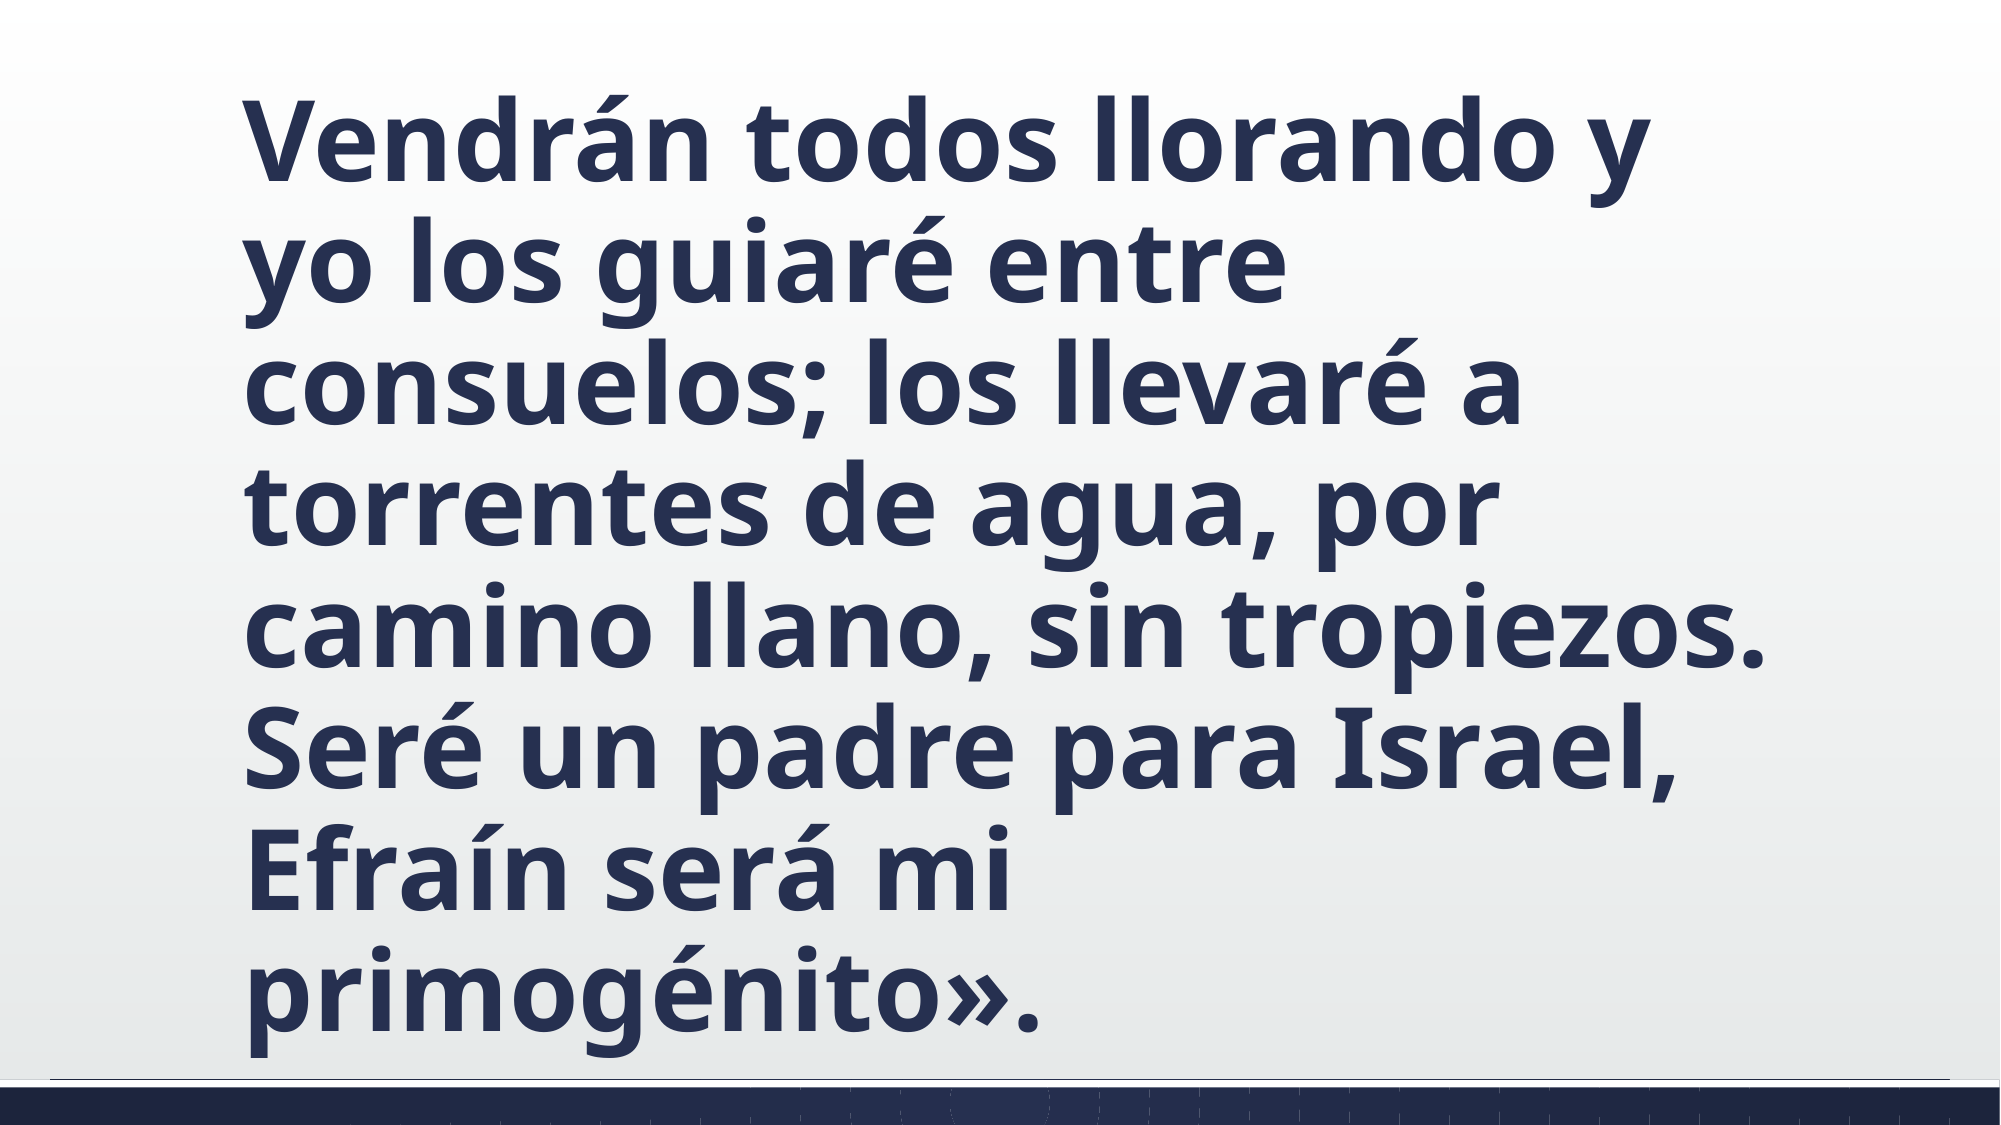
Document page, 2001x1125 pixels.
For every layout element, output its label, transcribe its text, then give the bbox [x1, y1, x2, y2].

list Vendrán todos llorando y yo los guiaré entre consuelos; los llevaré a torrentes de agua, por camino llano, sin tropiezos. Seré un padre para Israel, Efraín será mi primogénito». [219, 76, 1816, 990]
